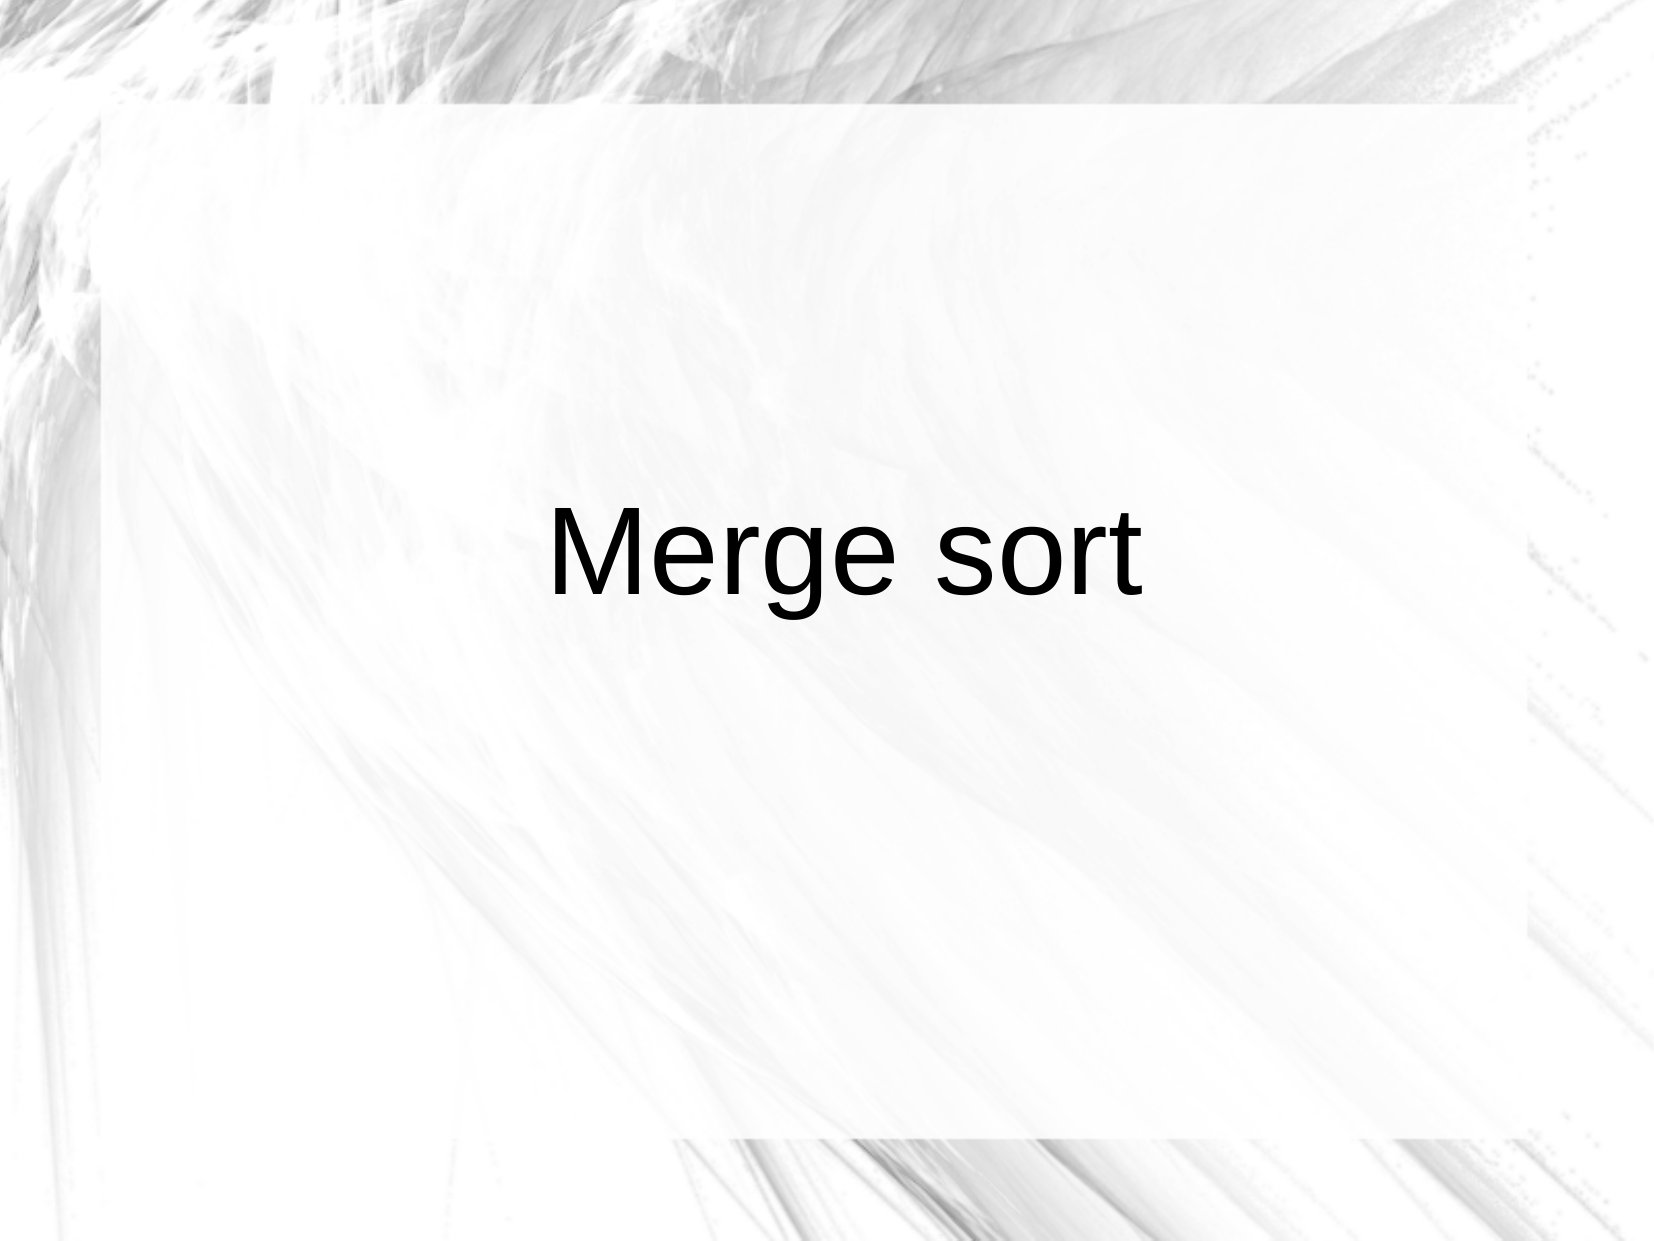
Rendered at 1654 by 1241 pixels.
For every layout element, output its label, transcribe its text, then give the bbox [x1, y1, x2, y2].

list Merge sort [118, 319, 1571, 1109]
picture [0, 0, 1654, 1241]
